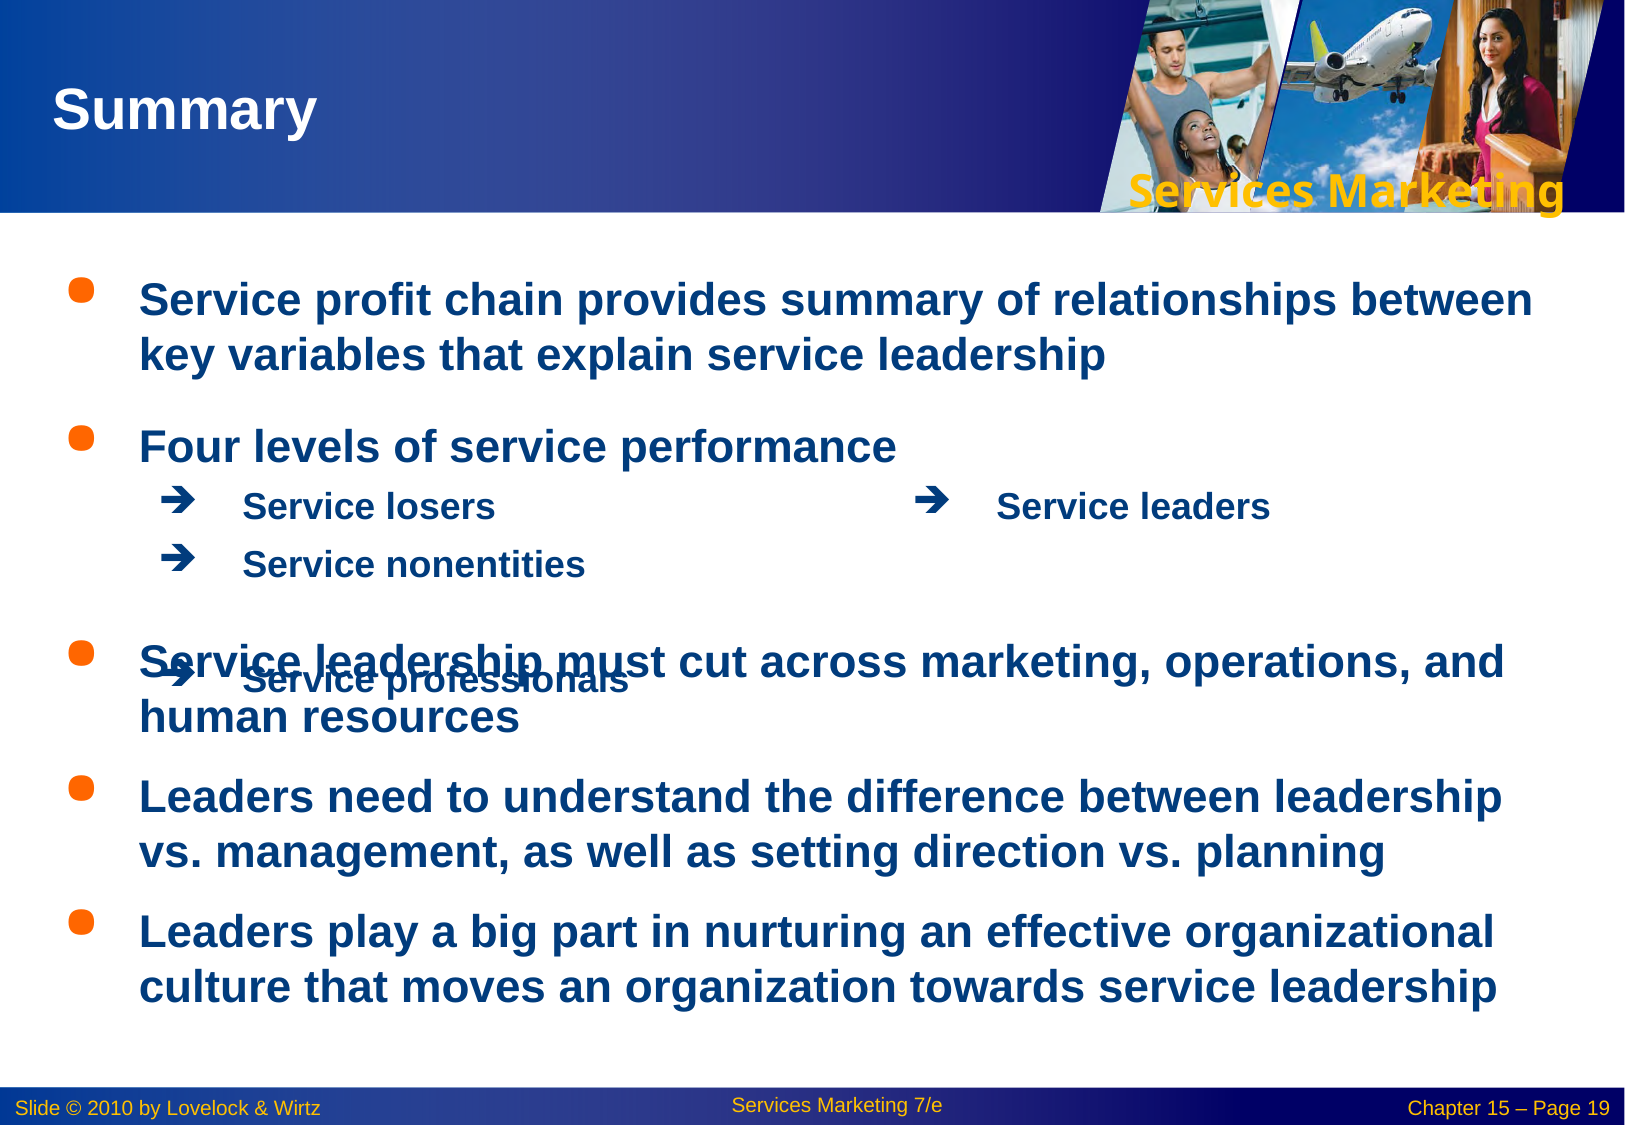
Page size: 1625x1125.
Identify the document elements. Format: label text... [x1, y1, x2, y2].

picture [1546, 187, 1556, 202]
picture [1100, 0, 1604, 213]
picture [1162, 186, 1172, 192]
list Service profit chain provides summary of relationships between key variables that explain service leadership Four levels of service performance [49, 261, 1588, 474]
title Summary [36, 37, 1088, 176]
text_box Service leadership must cut across marketing, operations, and human resources Leaders need to understand the difference between leadership vs. management, as well as setting direction vs. planning Leaders play a big part in nurturing an effective organizational culture that moves an organization towards service leadership [49, 624, 1588, 1000]
text_box Service losers Service nonentities Service professionals Service leaders [49, 474, 1588, 624]
